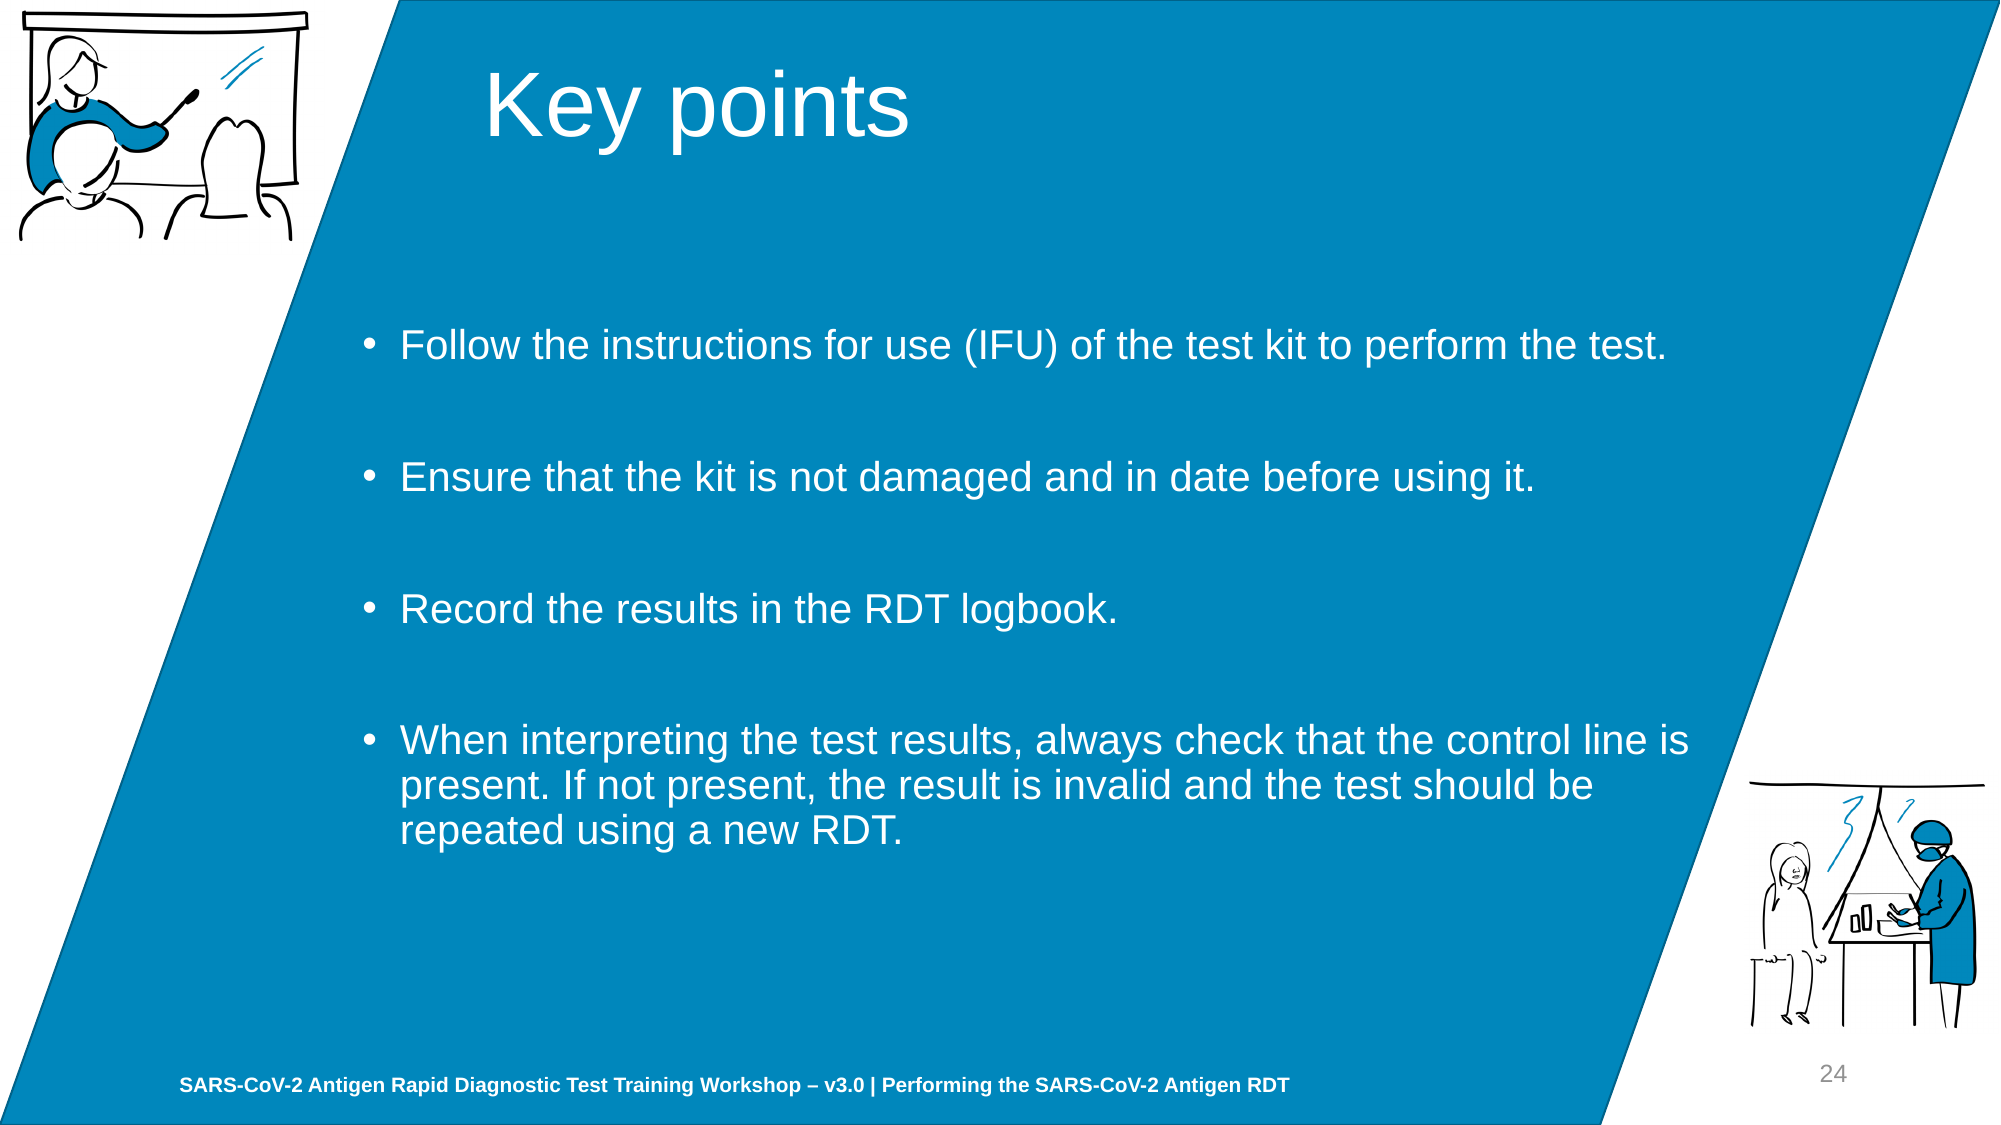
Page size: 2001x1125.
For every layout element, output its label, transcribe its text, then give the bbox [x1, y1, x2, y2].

picture [1743, 770, 1999, 1034]
picture [0, 0, 326, 255]
text_box Key points [468, 49, 1236, 205]
text_box [0, 0, 2000, 1125]
text_box Follow the instructions for use (IFU) of the test kit to perform the test. Ensure that the kit is not damaged and in date before using it. Record the results in the RDT logbook. When interpreting the test results, always check that the control line is present. If not present, the result is invalid and the test should be repeated using a new RDT. [347, 316, 1725, 1045]
slide_number 24 [1609, 1042, 1863, 1103]
footer SARS-CoV-2 Antigen Rapid Diagnostic Test Training Workshop – v3.0 | Performing the SARS-CoV-2 Antigen RDT [137, 1042, 1338, 1125]
